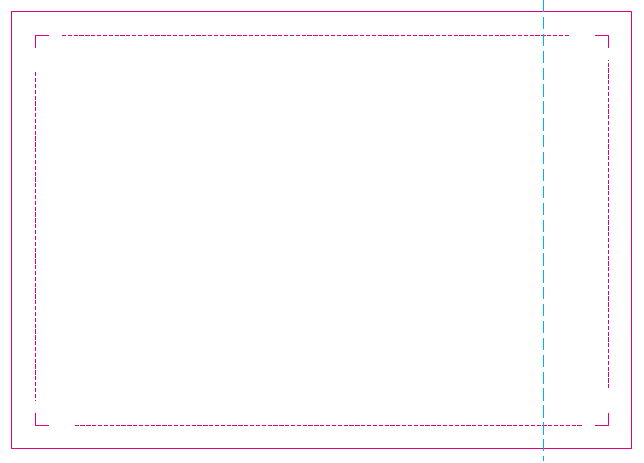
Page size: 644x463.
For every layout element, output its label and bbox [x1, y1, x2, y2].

text_box [548, 11, 632, 449]
text_box [11, 11, 538, 449]
